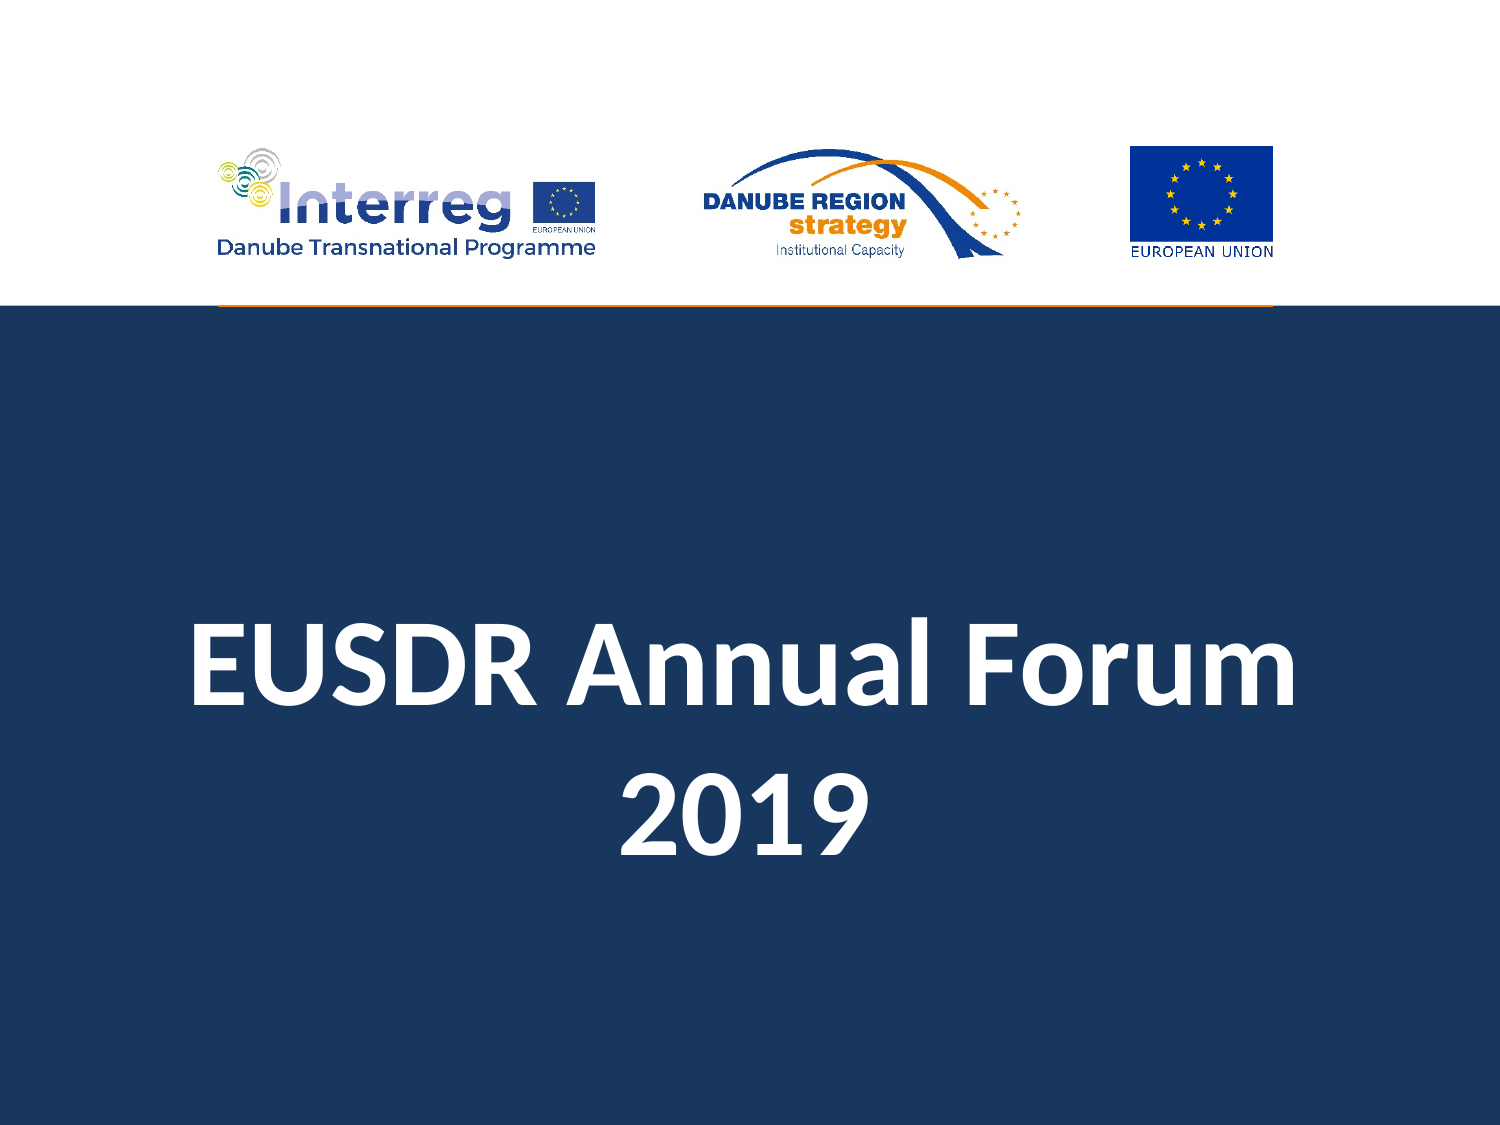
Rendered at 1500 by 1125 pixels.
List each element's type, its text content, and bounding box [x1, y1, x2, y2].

text_box [0, 304, 1500, 1125]
list EUSDR Annual Forum 2019 [76, 468, 1412, 1059]
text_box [218, 131, 1273, 275]
